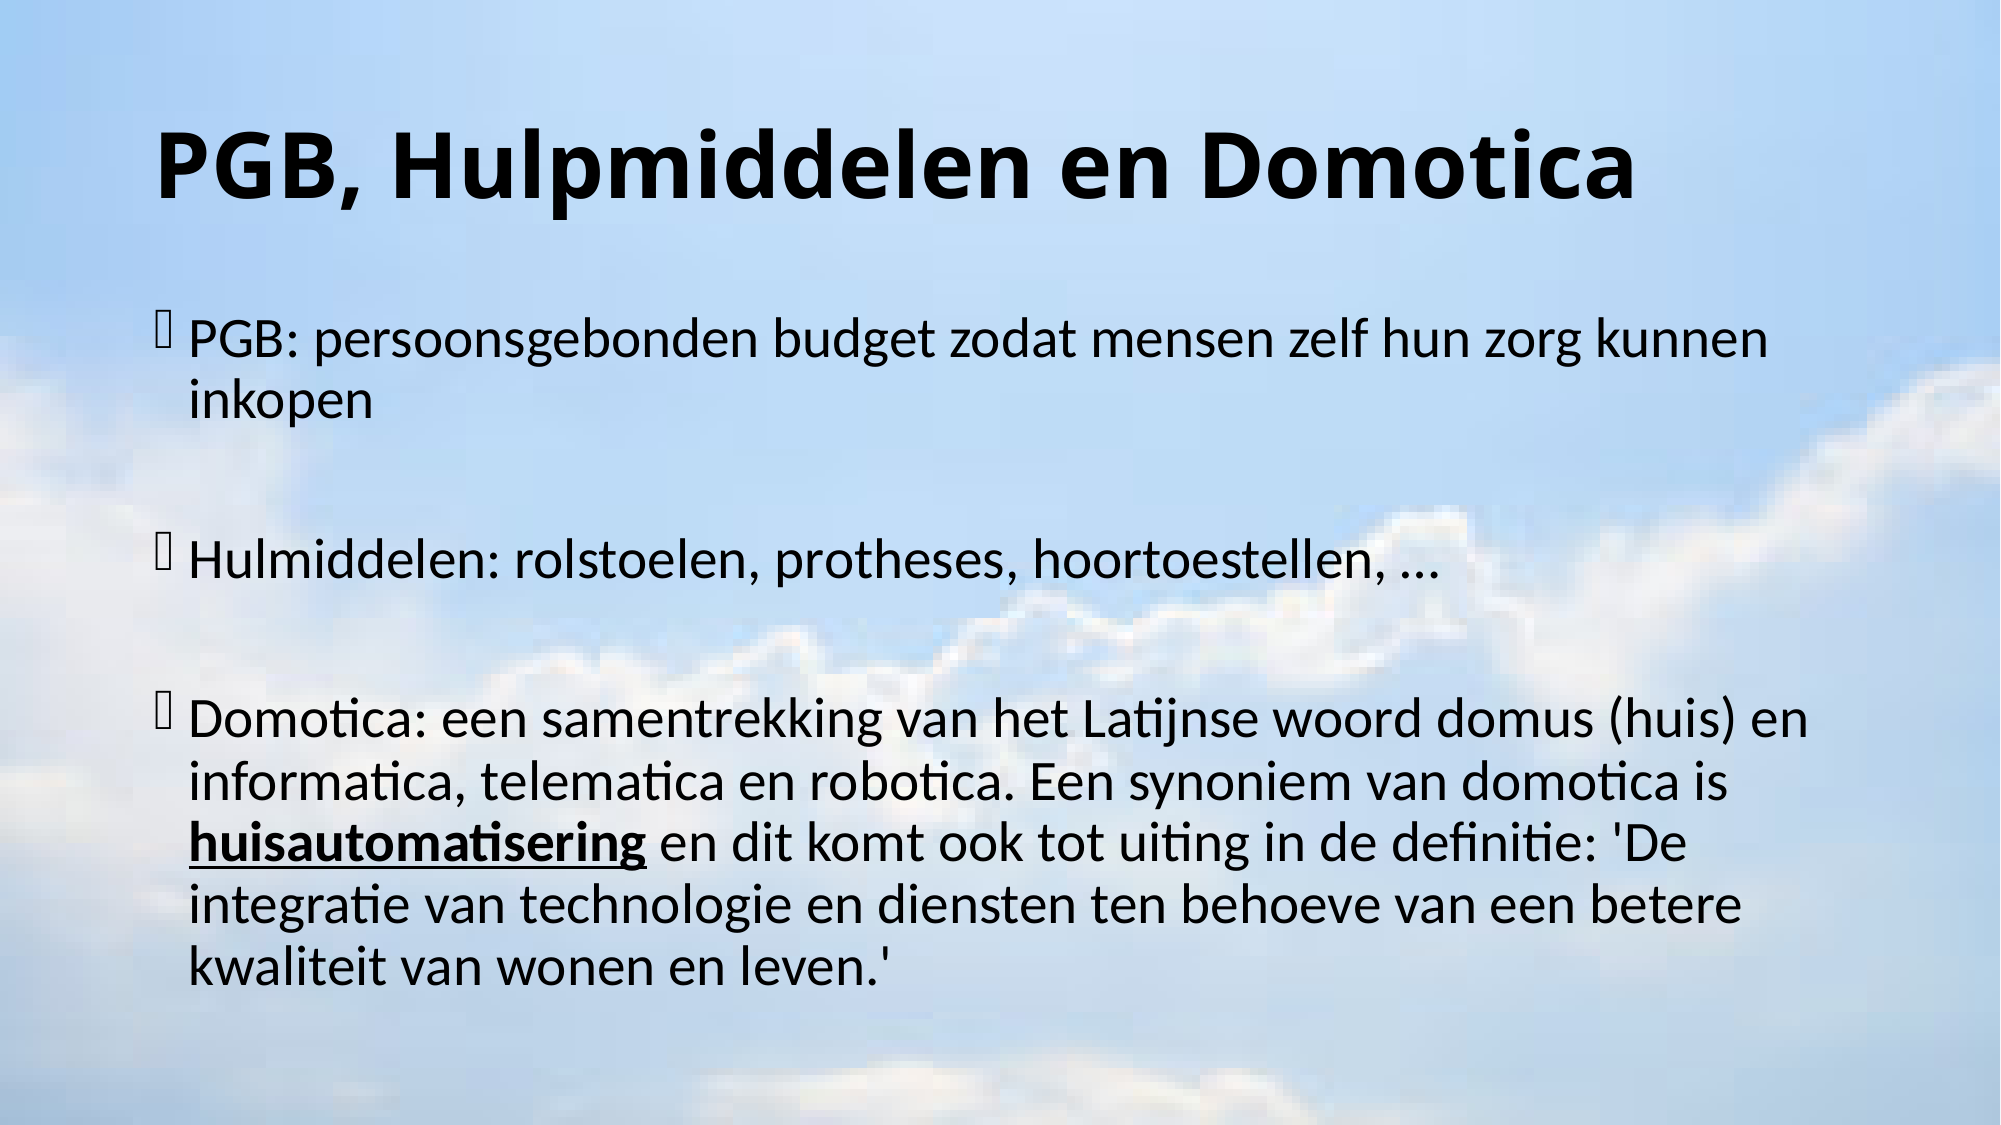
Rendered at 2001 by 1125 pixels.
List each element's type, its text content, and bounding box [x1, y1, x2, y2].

picture [0, 0, 2001, 1125]
title PGB, Hulpmiddelen en Domotica [138, 60, 1864, 278]
list PGB: persoonsgebonden budget zodat mensen zelf hun zorg kunnen inkopen Hulmiddelen: rolstoelen, protheses, hoortoestellen, … Domotica: een samentrekking van het Latijnse woord domus (huis) en informatica, telematica en robotica. Een synoniem van domotica is huisautomatisering en dit komt ook tot uiting in de definitie: 'De integratie van technologie en diensten ten behoeve van een betere kwaliteit van wonen en leven.' [138, 299, 1864, 1014]
